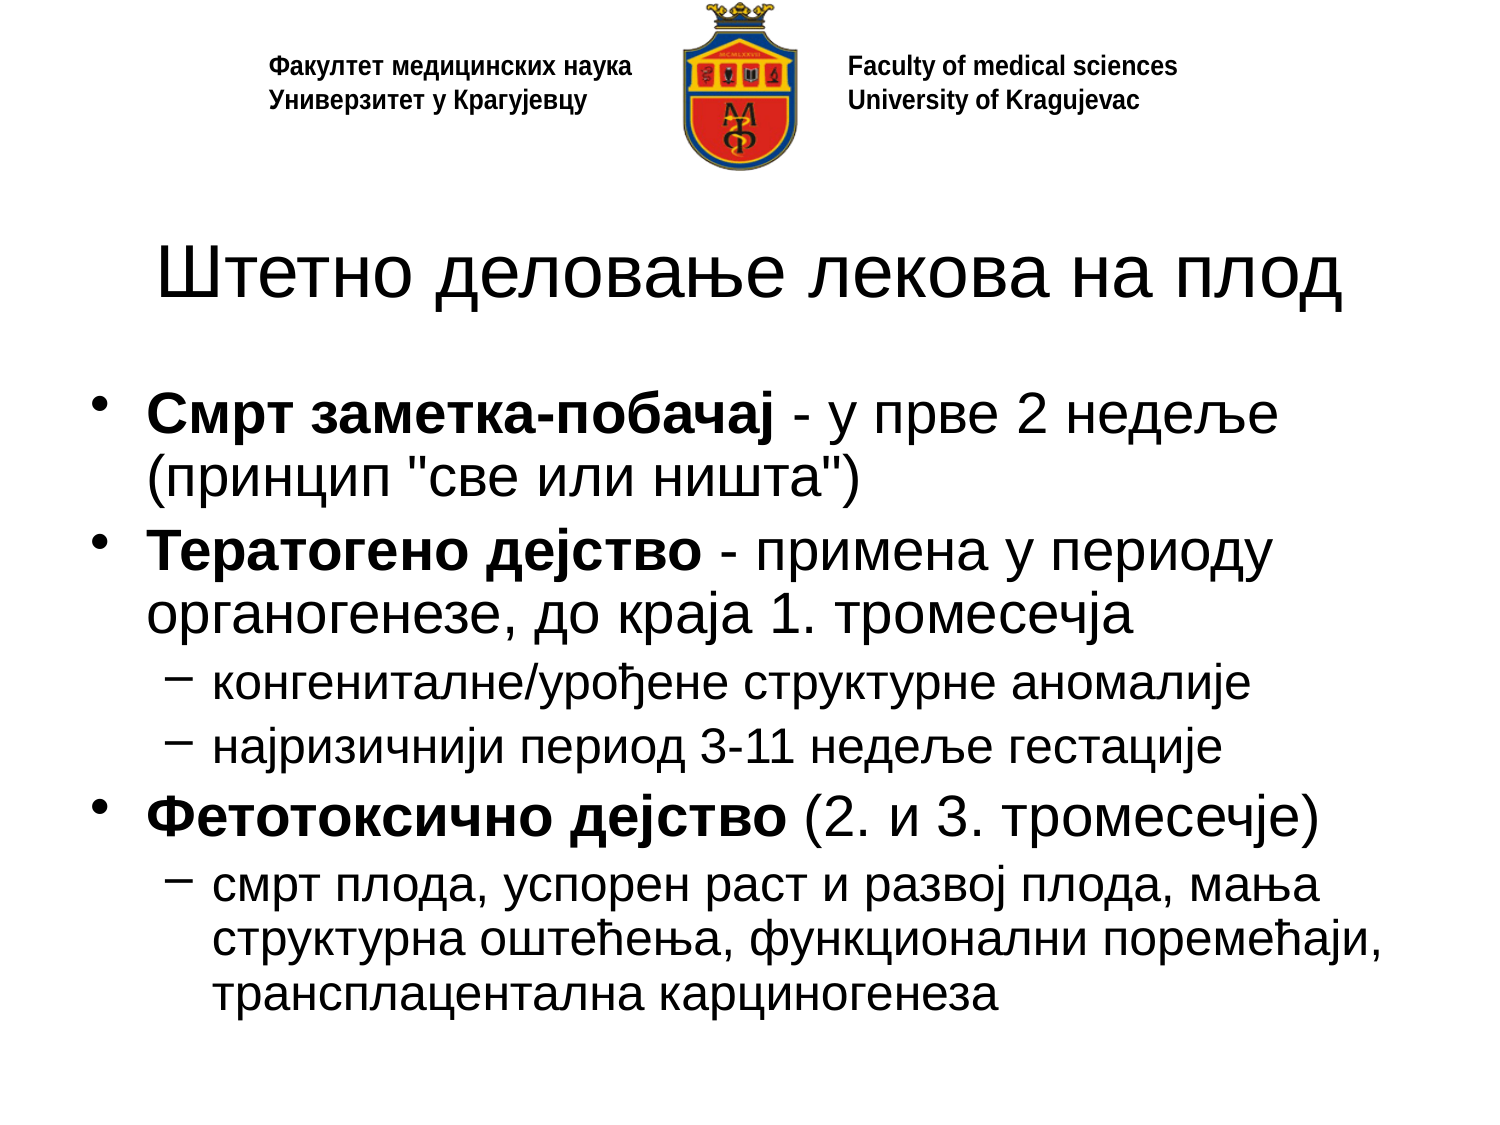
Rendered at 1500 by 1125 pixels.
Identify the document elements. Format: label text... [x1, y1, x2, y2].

title Штетно деловање лекова на плод [74, 173, 1426, 362]
list Смрт заметка-побачај - у прве 2 недеље (принцип "све или ништа") Тератогено дејство - примена у периоду органогенезе, до краја 1. тромесечја конгениталне/урођене структурне аномалије најризичнији период 3-11 недеље гестације Фетотоксично дејство (2. и 3. тромесечје) смрт плода, успорен раст и развој плода, мања структурна оштећења, функционални поремећаји, трансплацентална карциногенеза [74, 374, 1426, 1118]
